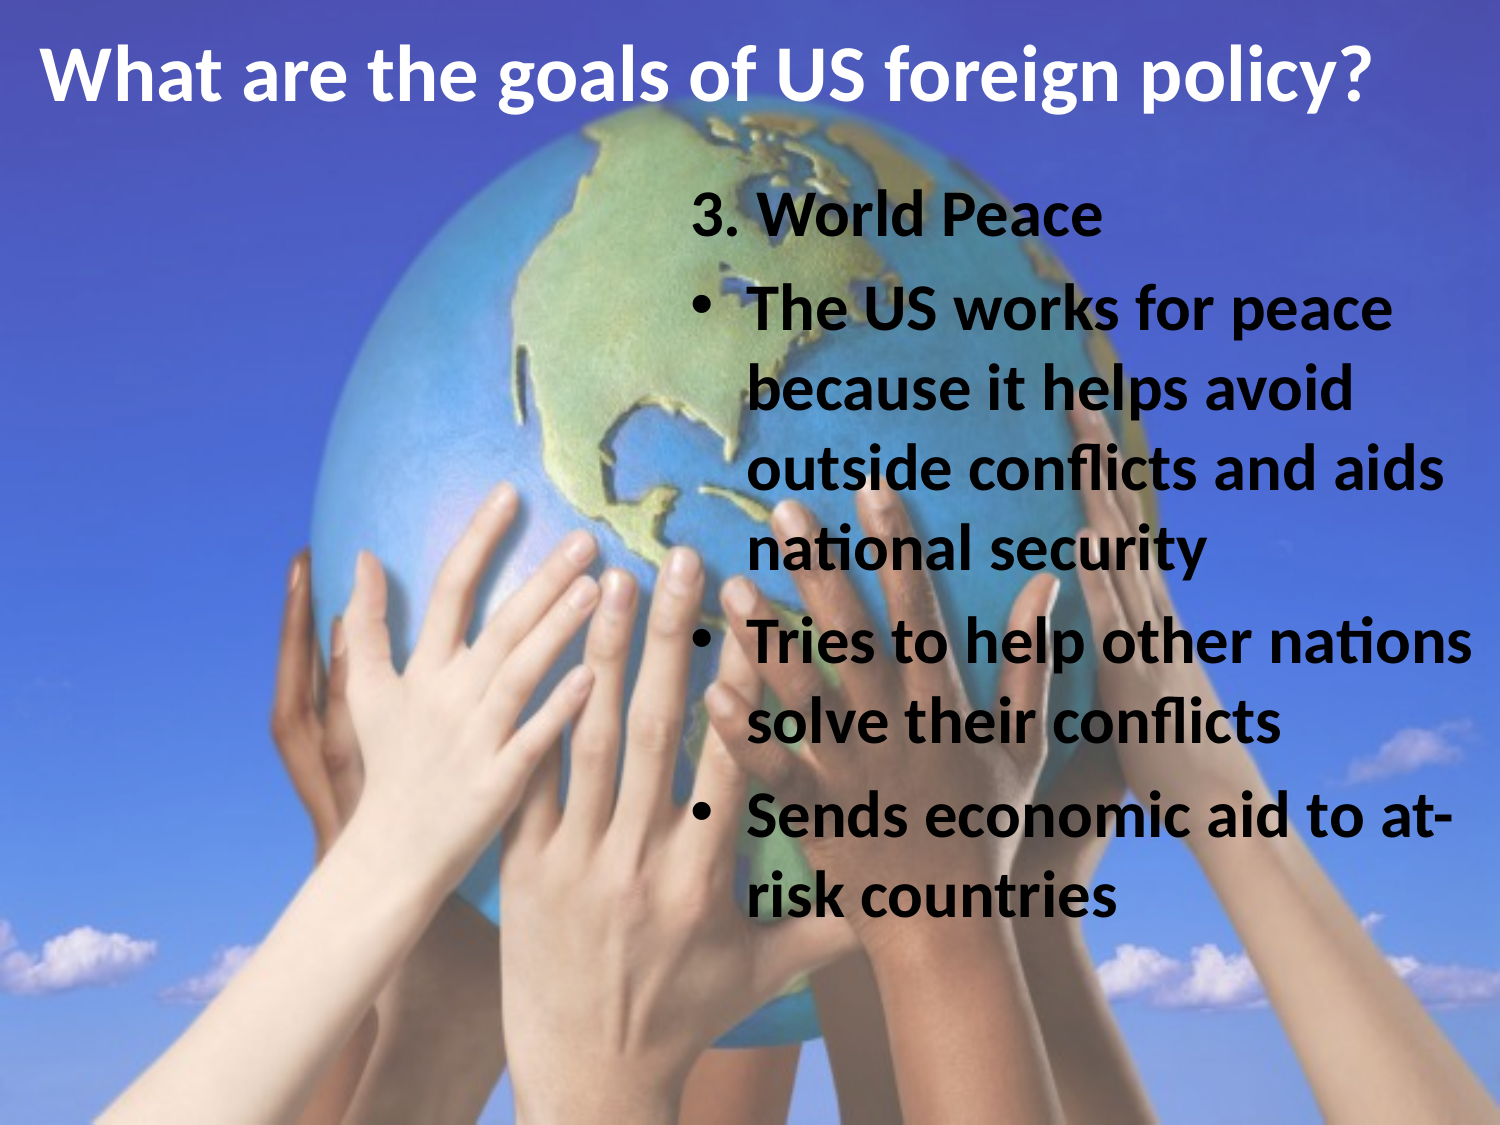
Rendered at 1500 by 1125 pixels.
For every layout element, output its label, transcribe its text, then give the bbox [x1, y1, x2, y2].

title What are the goals of US foreign policy? [24, 0, 1500, 163]
list 3. World Peace The US works for peace because it helps avoid outside conflicts and aids national security Tries to help other nations solve their conflicts Sends economic aid to at-risk countries [675, 162, 1500, 1100]
